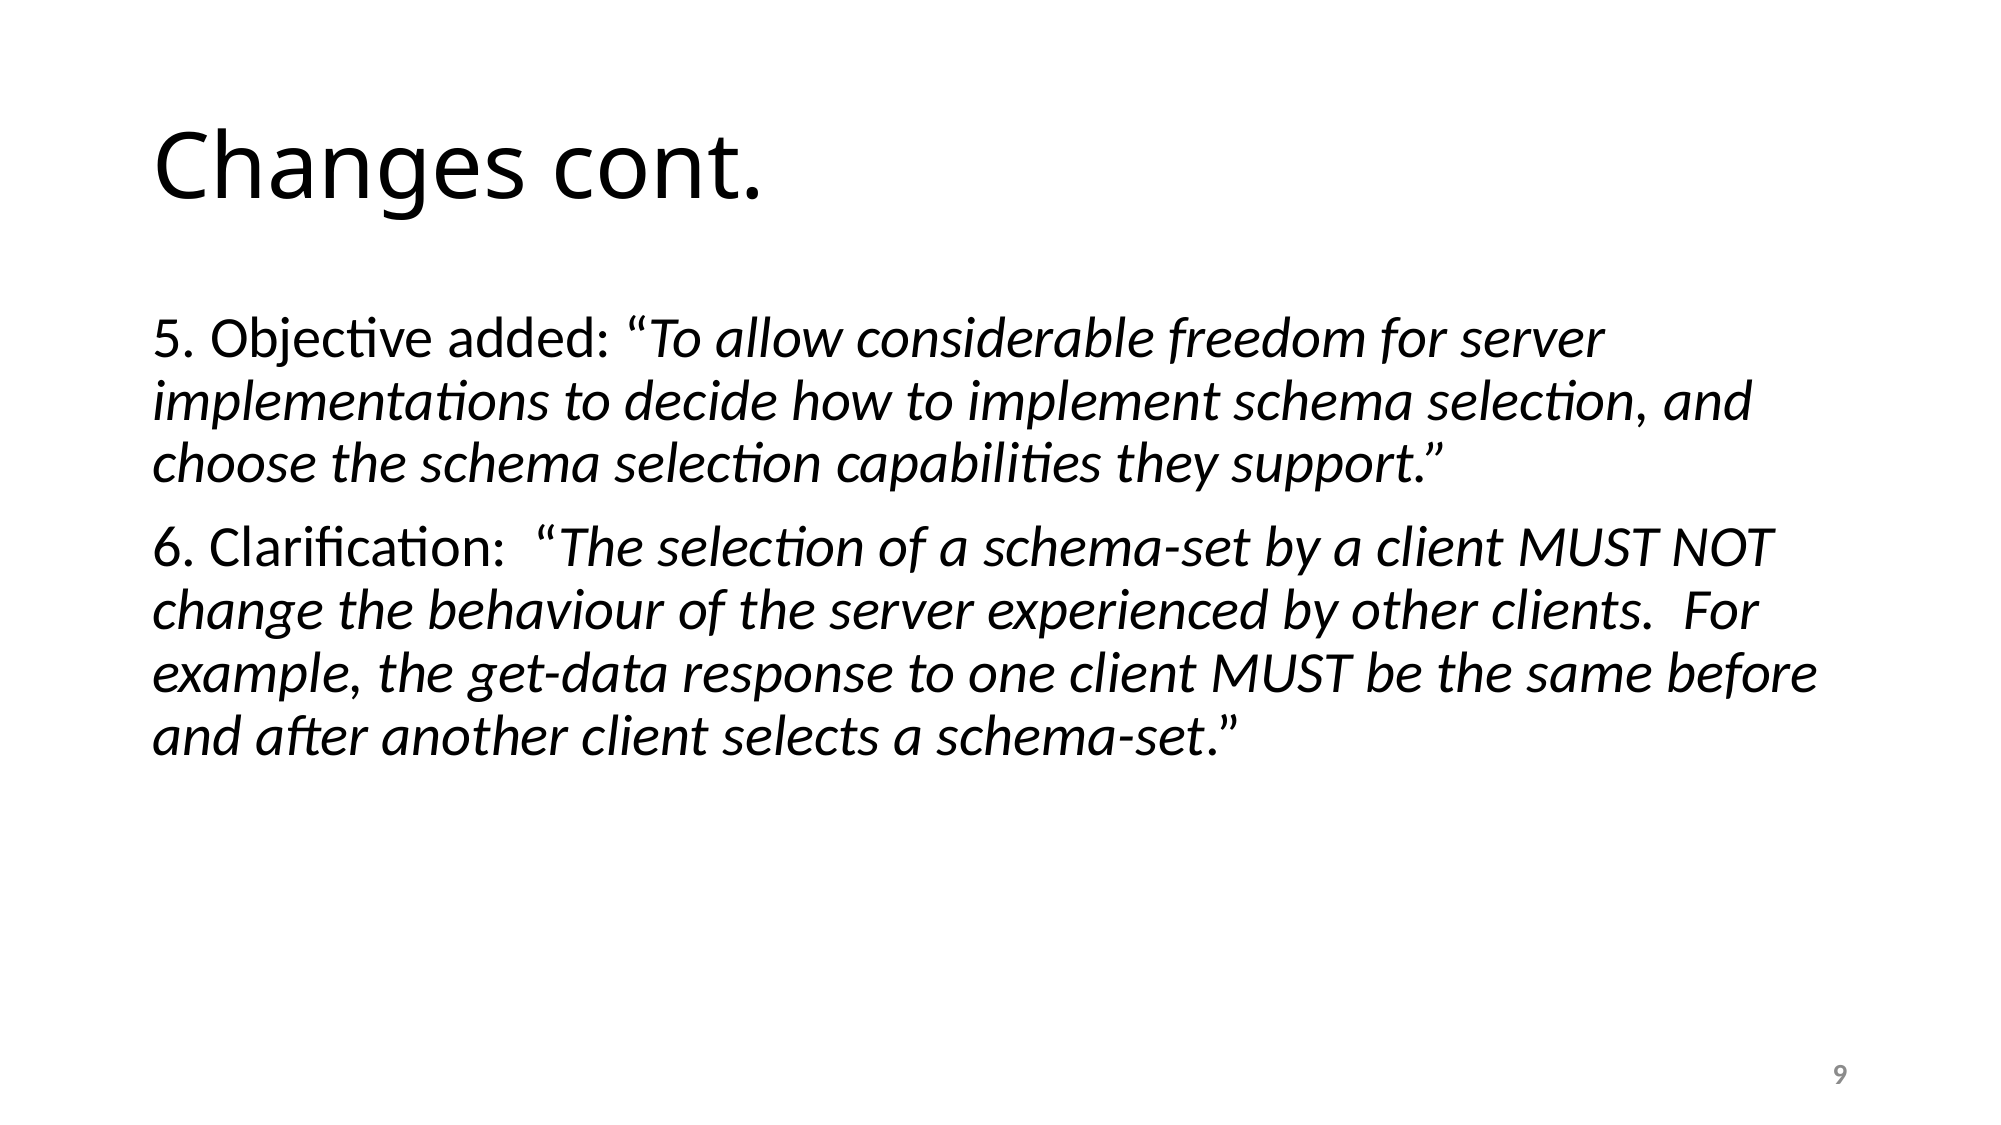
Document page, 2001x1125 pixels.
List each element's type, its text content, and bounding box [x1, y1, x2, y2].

title Changes cont. [137, 59, 1863, 278]
slide_number 9 [1412, 1042, 1863, 1103]
list 5. Objective added: “To allow considerable freedom for server implementations to decide how to implement schema selection, and choose the schema selection capabilities they support.” 6. Clarification: “The selection of a schema-set by a client MUST NOT change the behaviour of the server experienced by other clients. For example, the get-data response to one client MUST be the same before and after another client selects a schema-set.” [137, 299, 1863, 1014]
